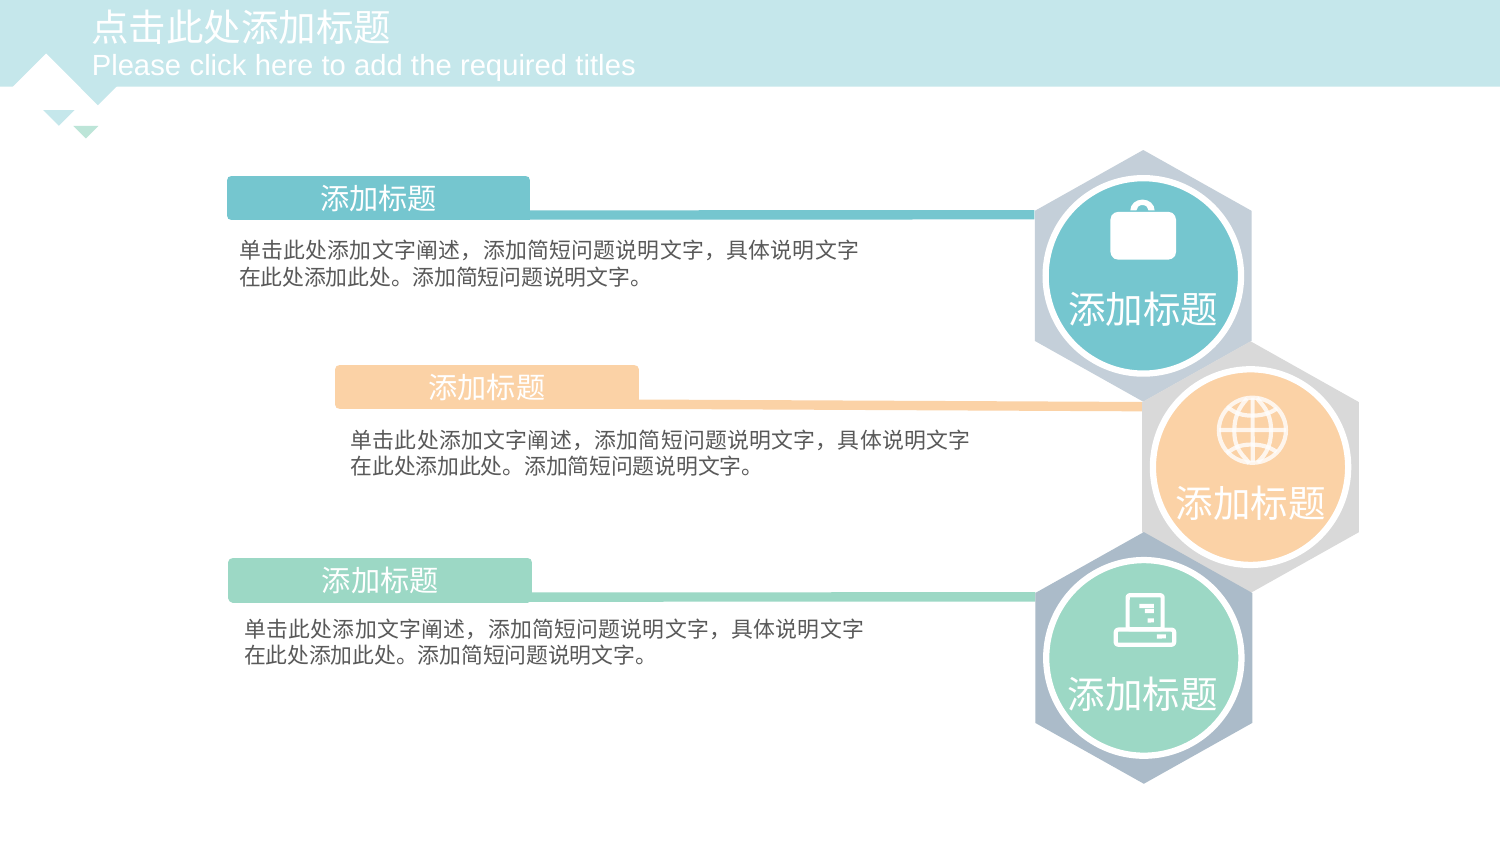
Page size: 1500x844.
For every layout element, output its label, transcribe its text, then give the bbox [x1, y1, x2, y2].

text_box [339, 368, 1136, 407]
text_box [231, 179, 1035, 216]
text_box 单击此处添加文字阐述，添加简短问题说明文字，具体说明文字在此处添加此处。添加简短问题说明文字。 [335, 418, 987, 486]
text_box 单击此处添加文字阐述，添加简短问题说明文字，具体说明文字在此处添加此处。添加简短问题说明文字。 [224, 229, 875, 297]
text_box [1034, 149, 1252, 367]
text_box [232, 562, 1030, 599]
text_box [1035, 531, 1253, 784]
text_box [76, 0, 653, 90]
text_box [1141, 340, 1360, 594]
text_box 单击此处添加文字阐述，添加简短问题说明文字，具体说明文字在此处添加此处。添加简短问题说明文字。 [229, 608, 880, 676]
